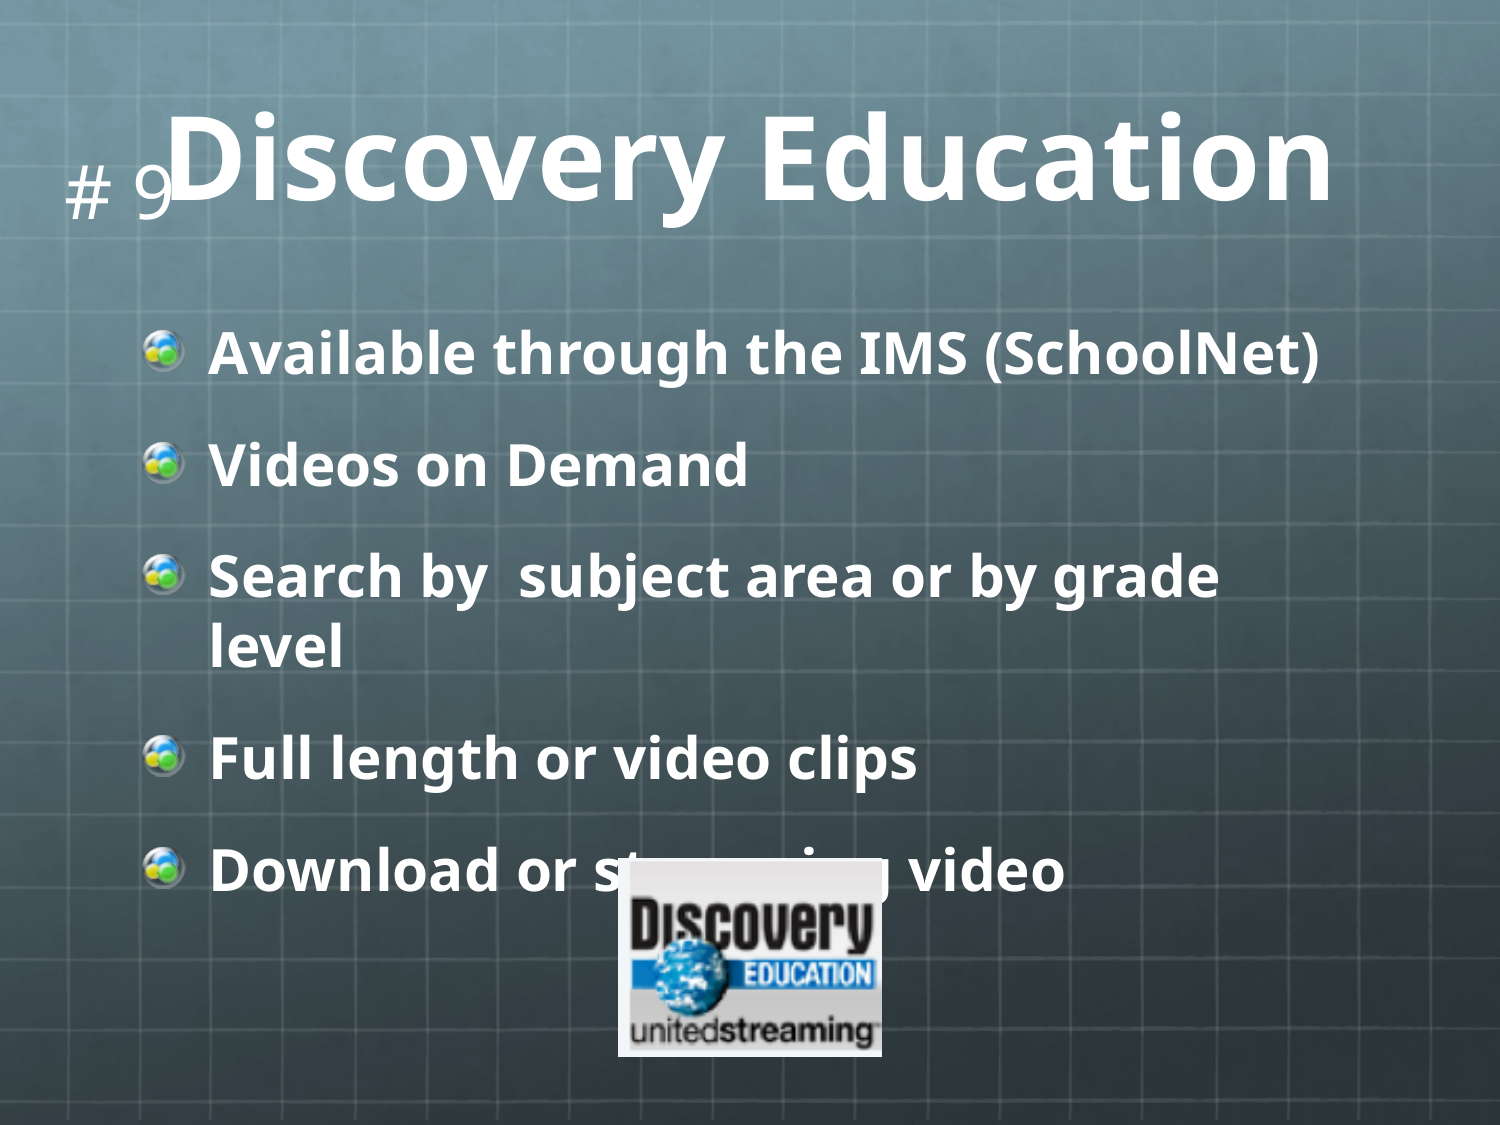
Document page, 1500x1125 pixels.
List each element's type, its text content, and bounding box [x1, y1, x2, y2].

picture [0, 0, 1500, 1125]
list Available through the IMS (SchoolNet) Videos on Demand Search by subject area or by grade level Full length or video clips Download or streaming video [127, 308, 1372, 958]
text_box # 9 [49, 137, 213, 243]
title Discovery Education [127, 17, 1372, 289]
